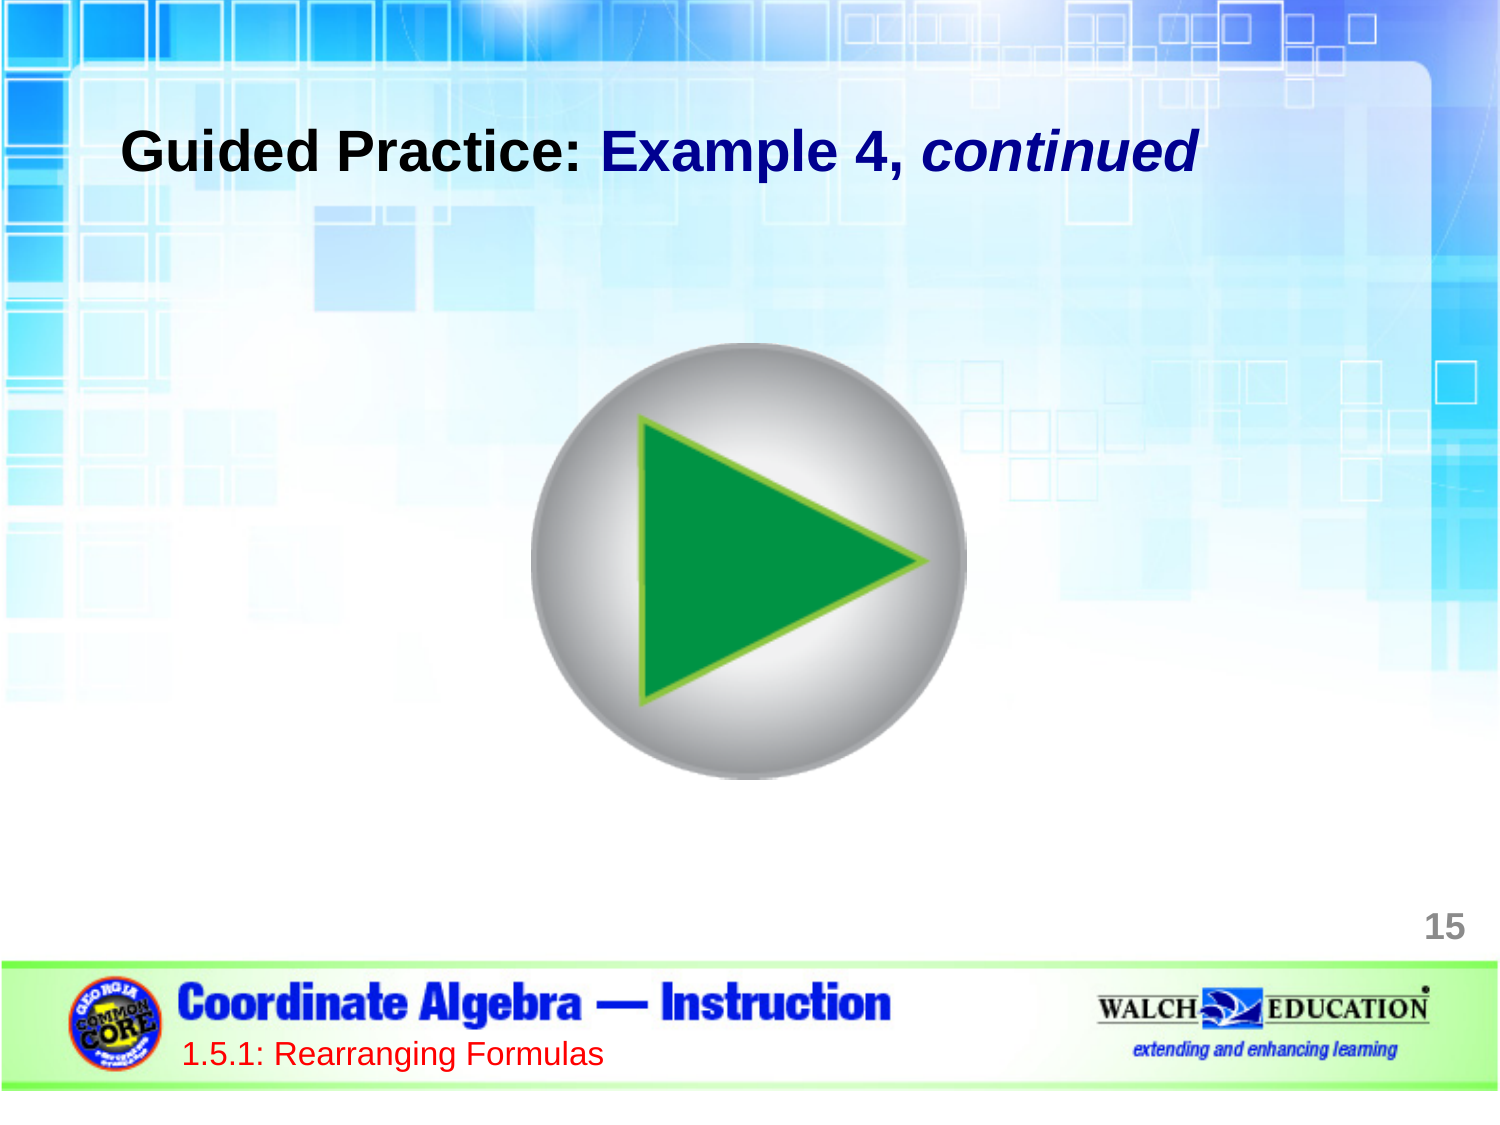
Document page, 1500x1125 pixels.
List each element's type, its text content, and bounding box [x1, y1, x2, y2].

slide_number 15 [1361, 901, 1481, 949]
picture [1, 0, 1500, 1091]
subtitle Guided Practice: Example 4, continued [105, 105, 1394, 925]
list 1.5.1: Rearranging Formulas [166, 1024, 1074, 1069]
